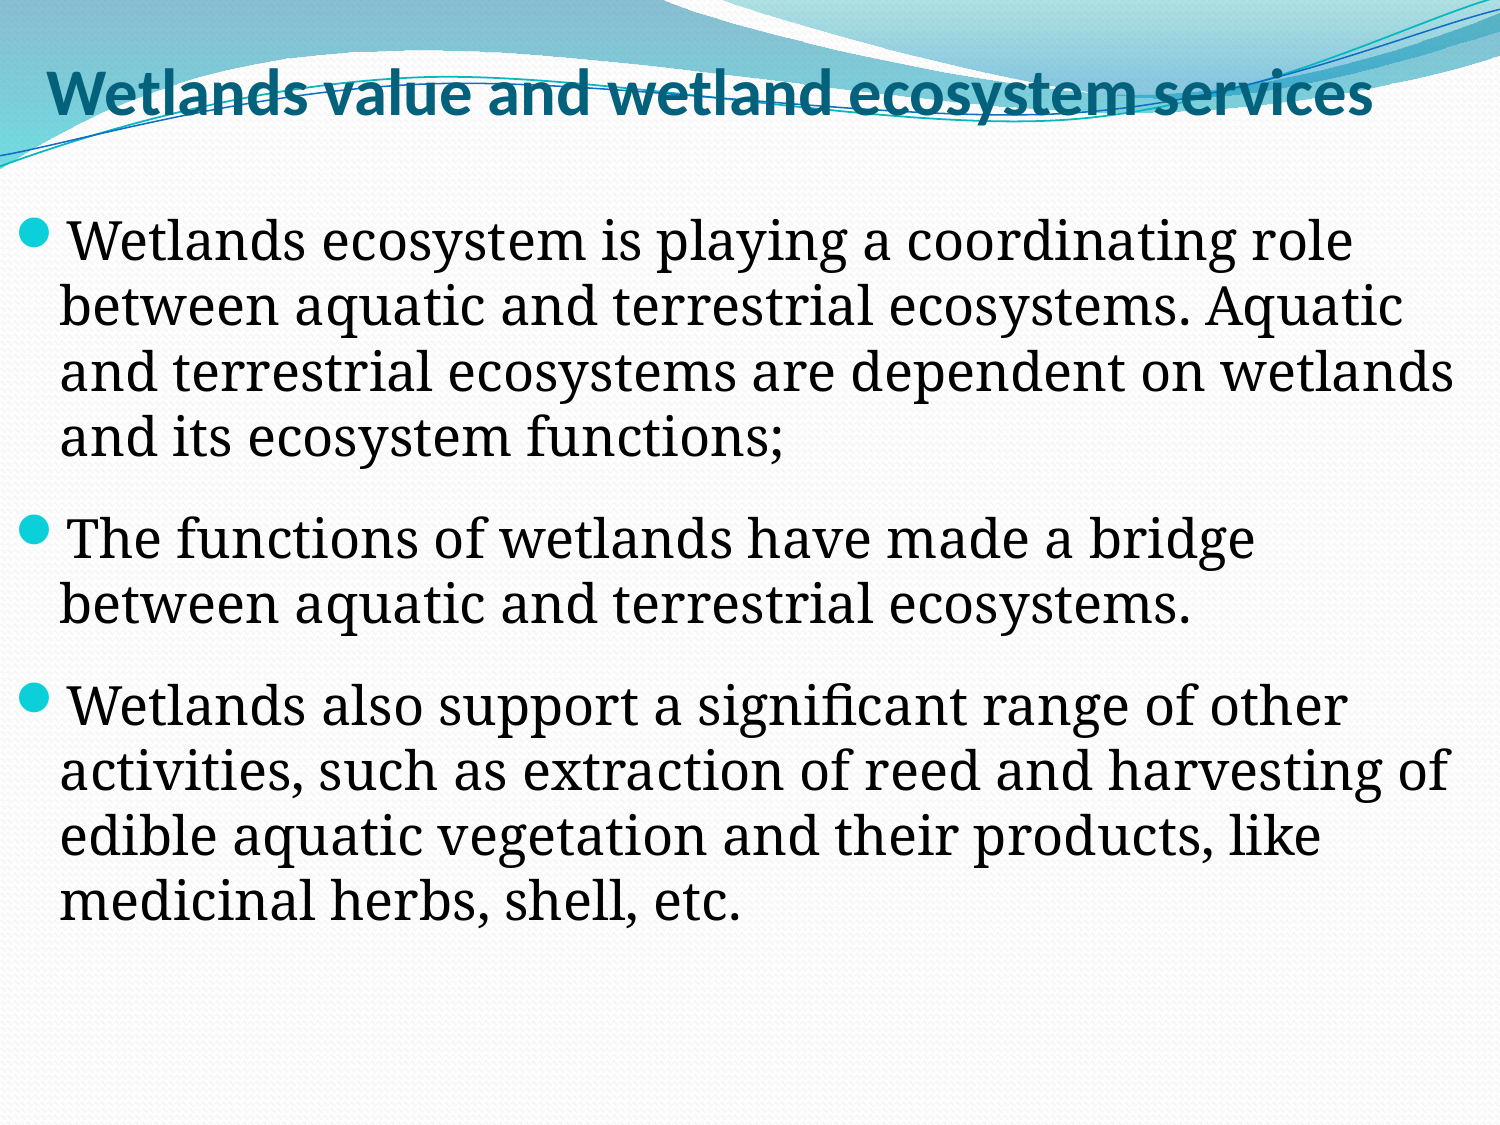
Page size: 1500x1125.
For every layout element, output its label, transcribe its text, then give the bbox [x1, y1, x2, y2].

title Wetlands value and wetland ecosystem services [46, 35, 1397, 129]
list Wetlands ecosystem is playing a coordinating role between aquatic and terrestrial ecosystems. Aquatic and terrestrial ecosystems are dependent on wetlands and its ecosystem functions; The functions of wetlands have made a bridge between aquatic and terrestrial ecosystems. Wetlands also support a significant range of other activities, such as extraction of reed and harvesting of edible aquatic vegetation and their products, like medicinal herbs, shell, etc. [0, 199, 1500, 1125]
